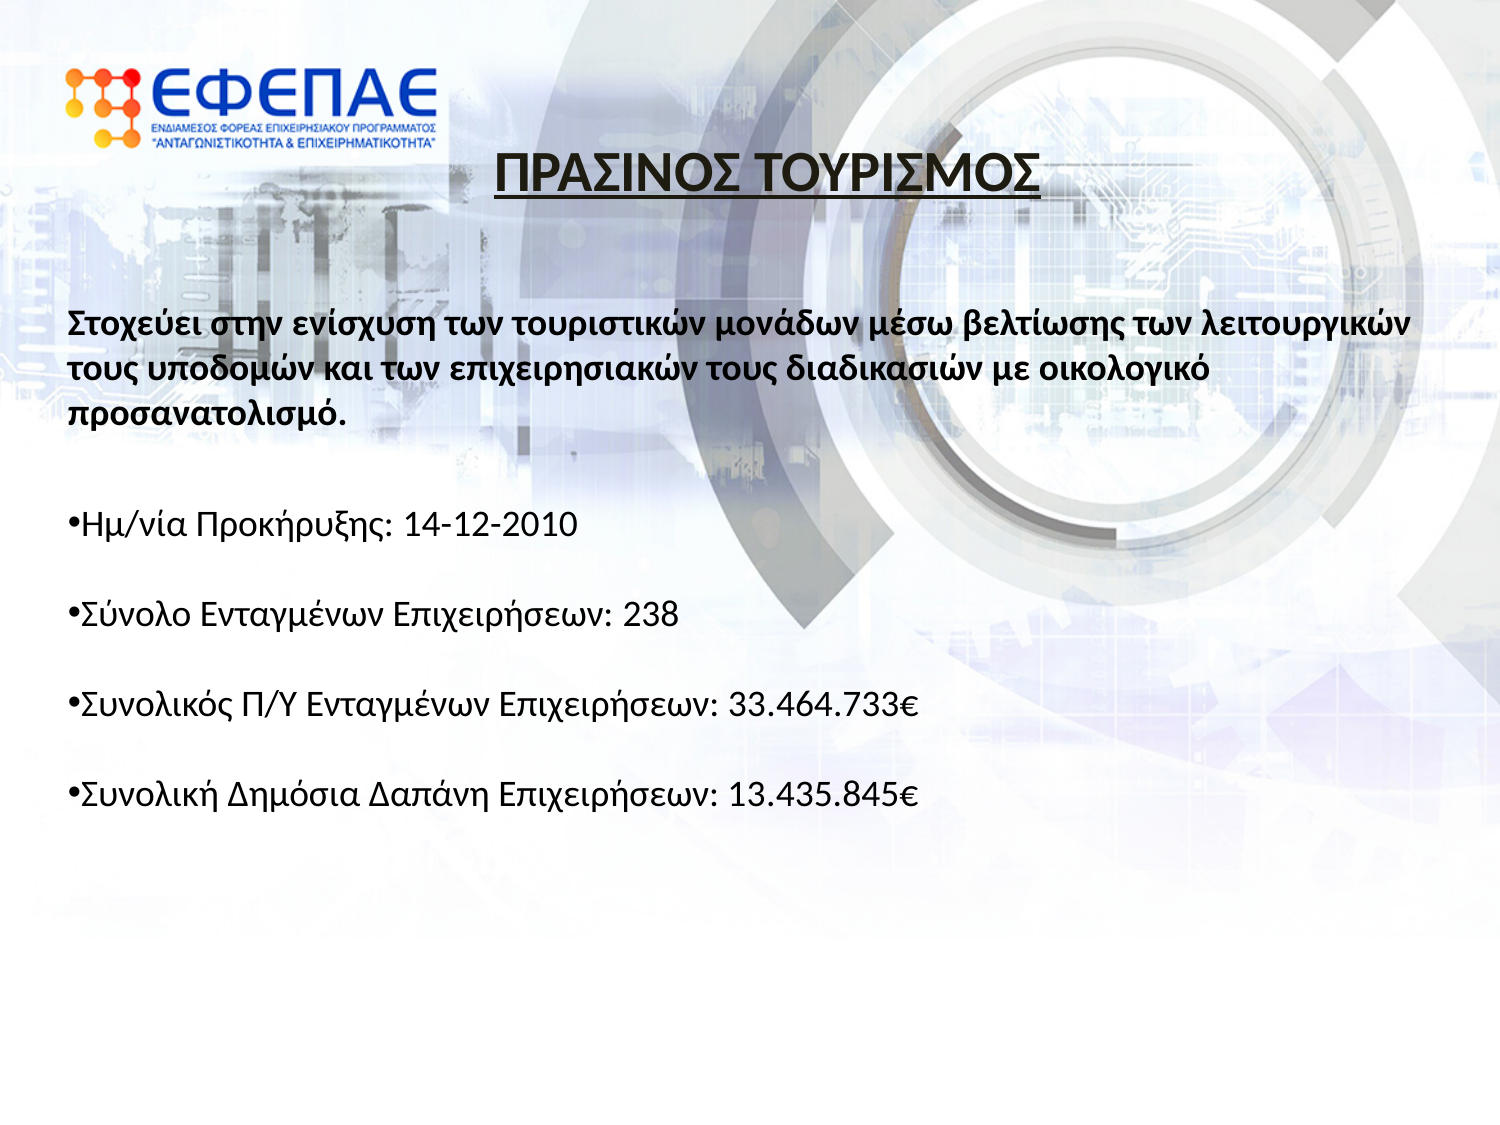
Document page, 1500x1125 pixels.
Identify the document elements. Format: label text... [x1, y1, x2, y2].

text_box ΠΡΑΣΙΝΟΣ ΤΟΥΡΙΣΜΟΣ [76, 125, 1459, 211]
text_box Στοχεύει στην ενίσχυση των τουριστικών μονάδων μέσω βελτίωσης των λειτουργικών τους υποδομών και των επιχειρησιακών τους διαδικασιών με οικολογικό προσανατολισμό. [53, 290, 1500, 486]
text_box Ημ/νία Προκήρυξης: 14-12-2010 Σύνολο Ενταγμένων Επιχειρήσεων: 238 Συνολικός Π/Υ Ενταγμένων Επιχειρήσεων: 33.464.733€ Συνολική Δημόσια Δαπάνη Επιχειρήσεων: 13.435.845€ [53, 491, 1459, 867]
picture [0, 0, 1500, 1125]
